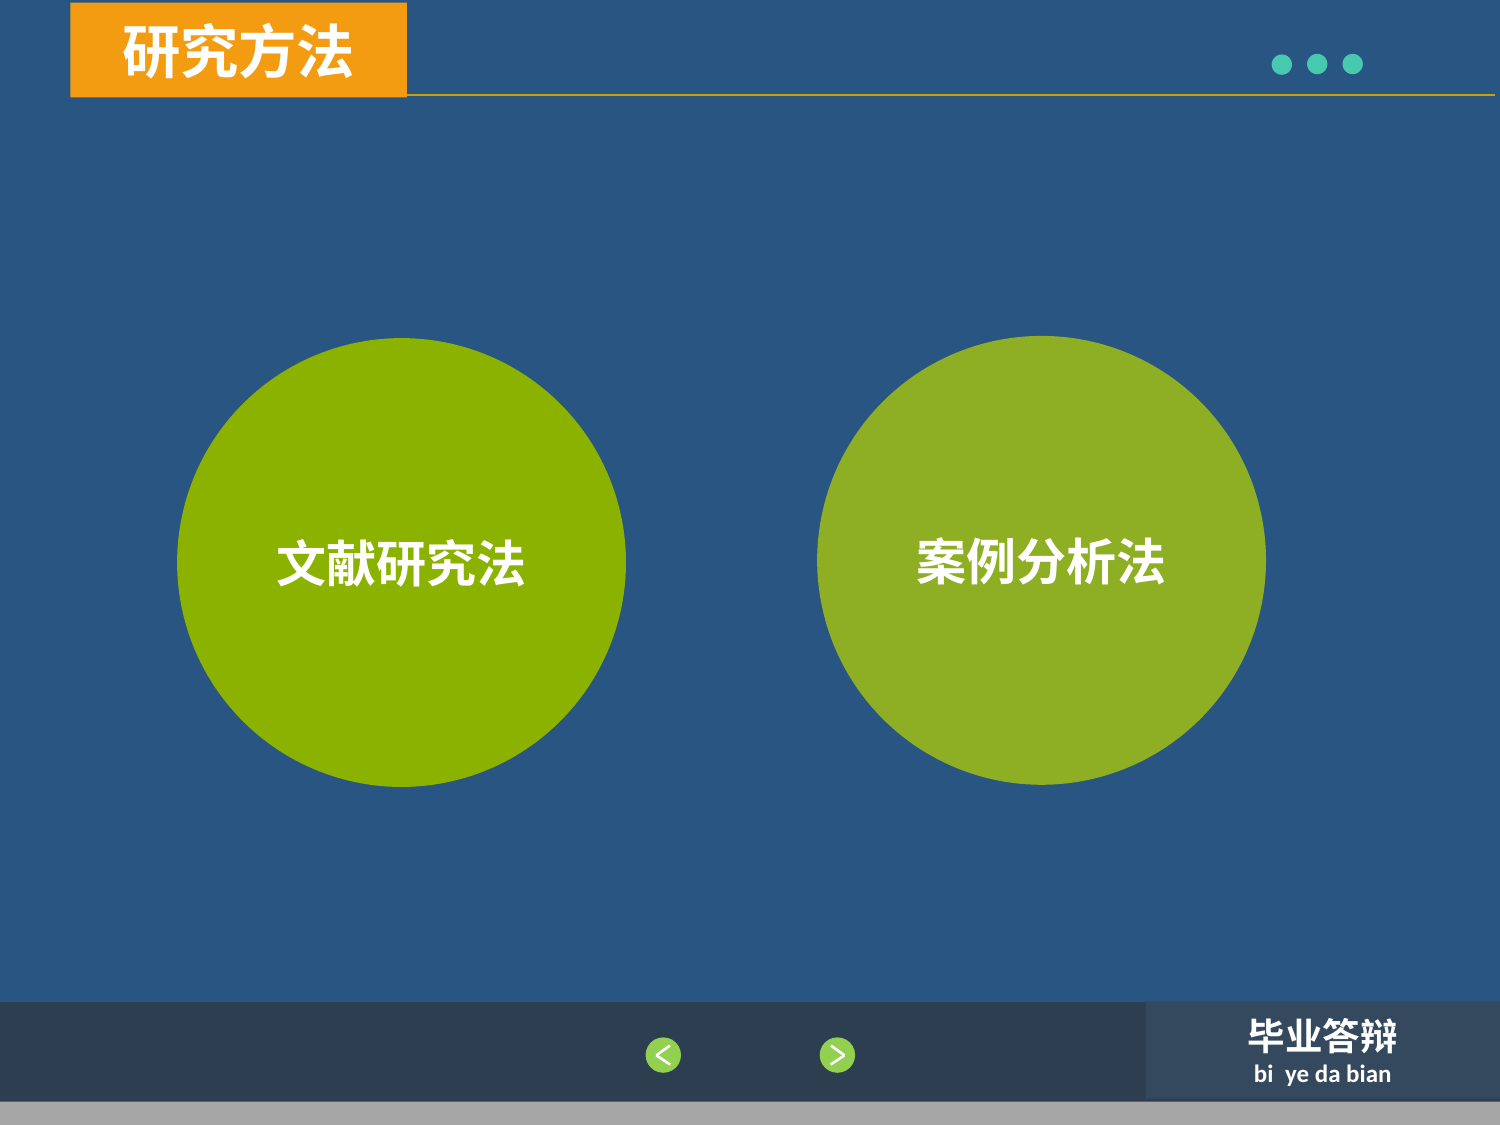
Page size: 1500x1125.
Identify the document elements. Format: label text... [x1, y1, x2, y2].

text_box 文献研究法 [175, 335, 629, 790]
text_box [70, 2, 1496, 98]
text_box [819, 1037, 856, 1074]
text_box [0, 1000, 1144, 1100]
text_box 案例分析法 [815, 333, 1269, 787]
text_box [645, 1037, 682, 1074]
text_box [0, 1100, 1500, 1125]
text_box 毕业答辩 bi ye da bian [1144, 999, 1500, 1101]
